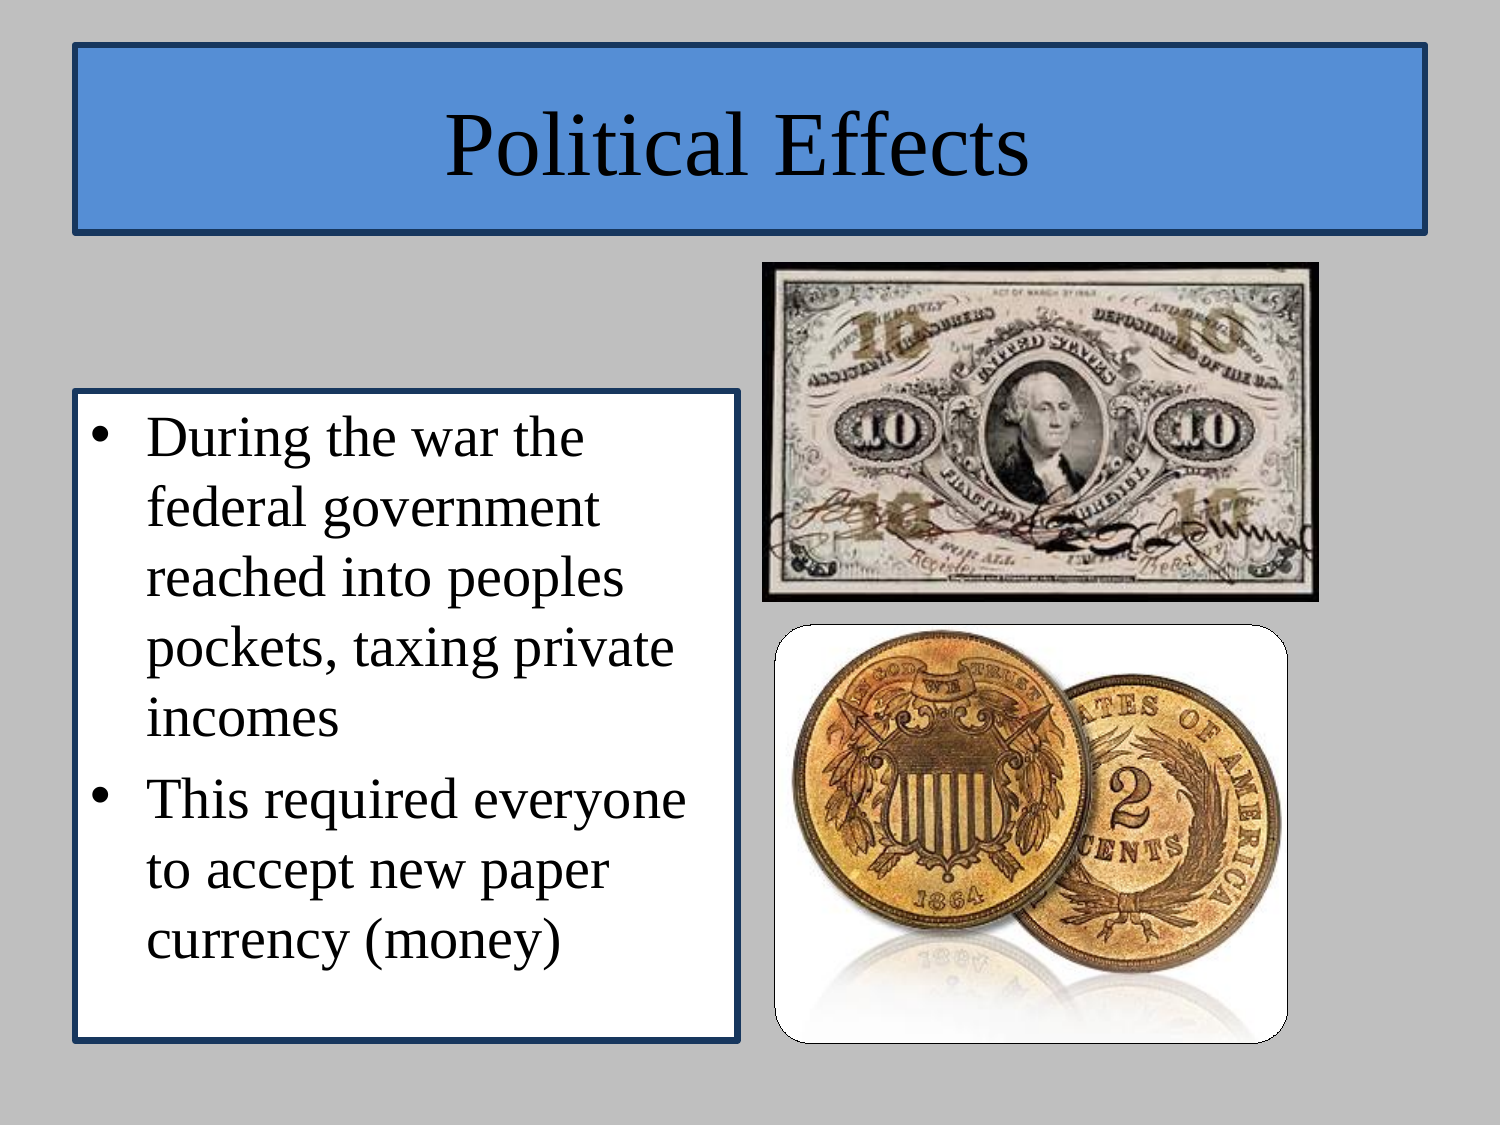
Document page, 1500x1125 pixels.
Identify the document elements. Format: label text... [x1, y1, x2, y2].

picture [774, 624, 1289, 1044]
list During the war the federal government reached into peoples pockets, taxing private incomes This required everyone to accept new paper currency (money) [75, 390, 738, 1041]
title Political Effects [75, 45, 1425, 233]
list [762, 262, 1319, 602]
